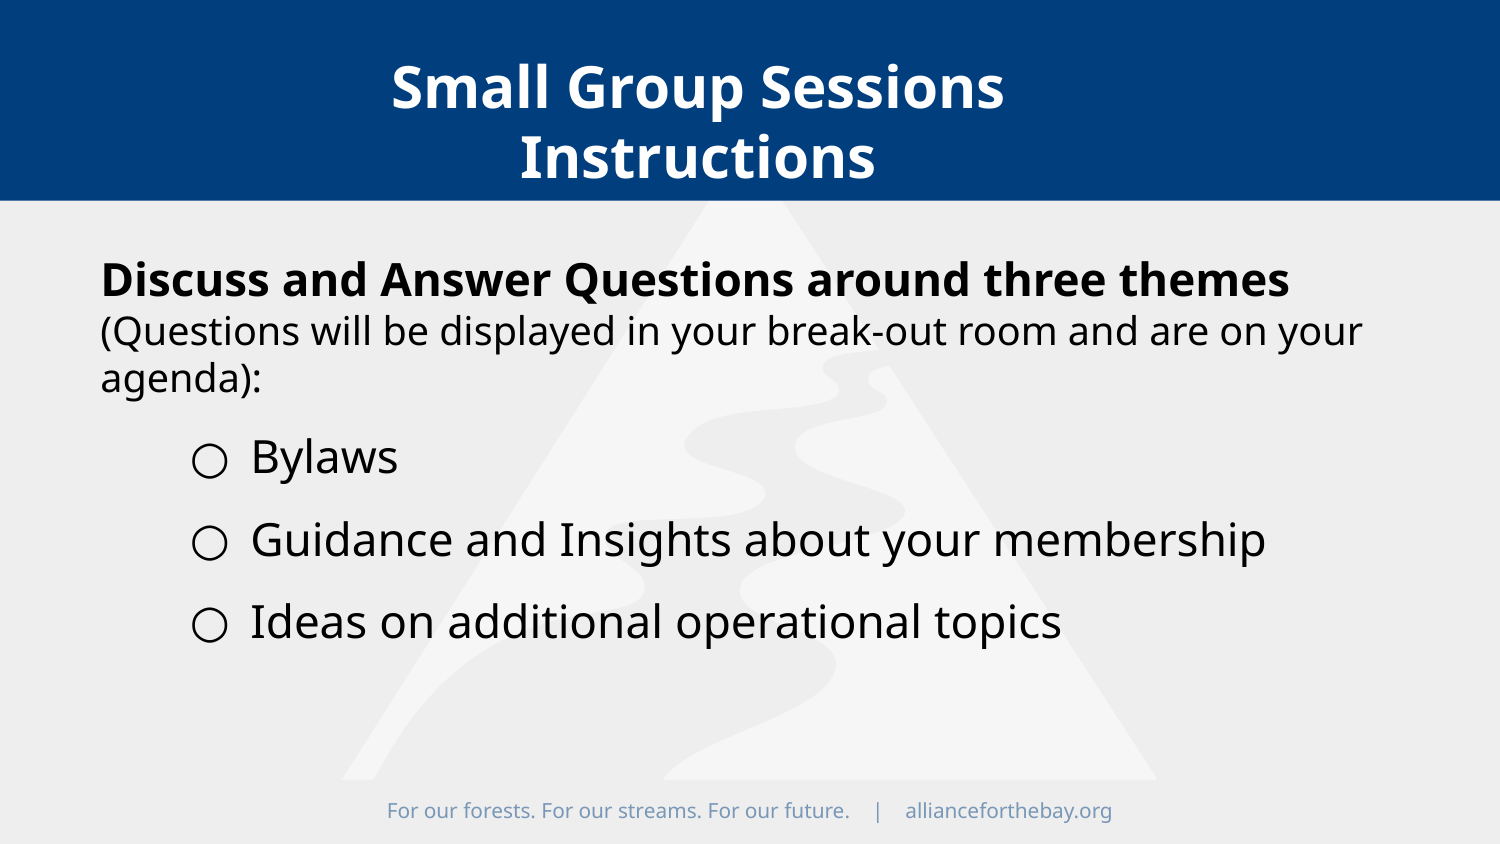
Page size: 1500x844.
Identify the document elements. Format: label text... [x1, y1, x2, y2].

text_box Discuss and Answer Questions around three themes (Questions will be displayed in your break-out room and are on your agenda): Bylaws Guidance and Insights about your membership Ideas on additional operational topics [92, 117, 1461, 712]
text_box Small Group Sessions Instructions [92, 42, 1305, 117]
text_box [0, 0, 1500, 201]
